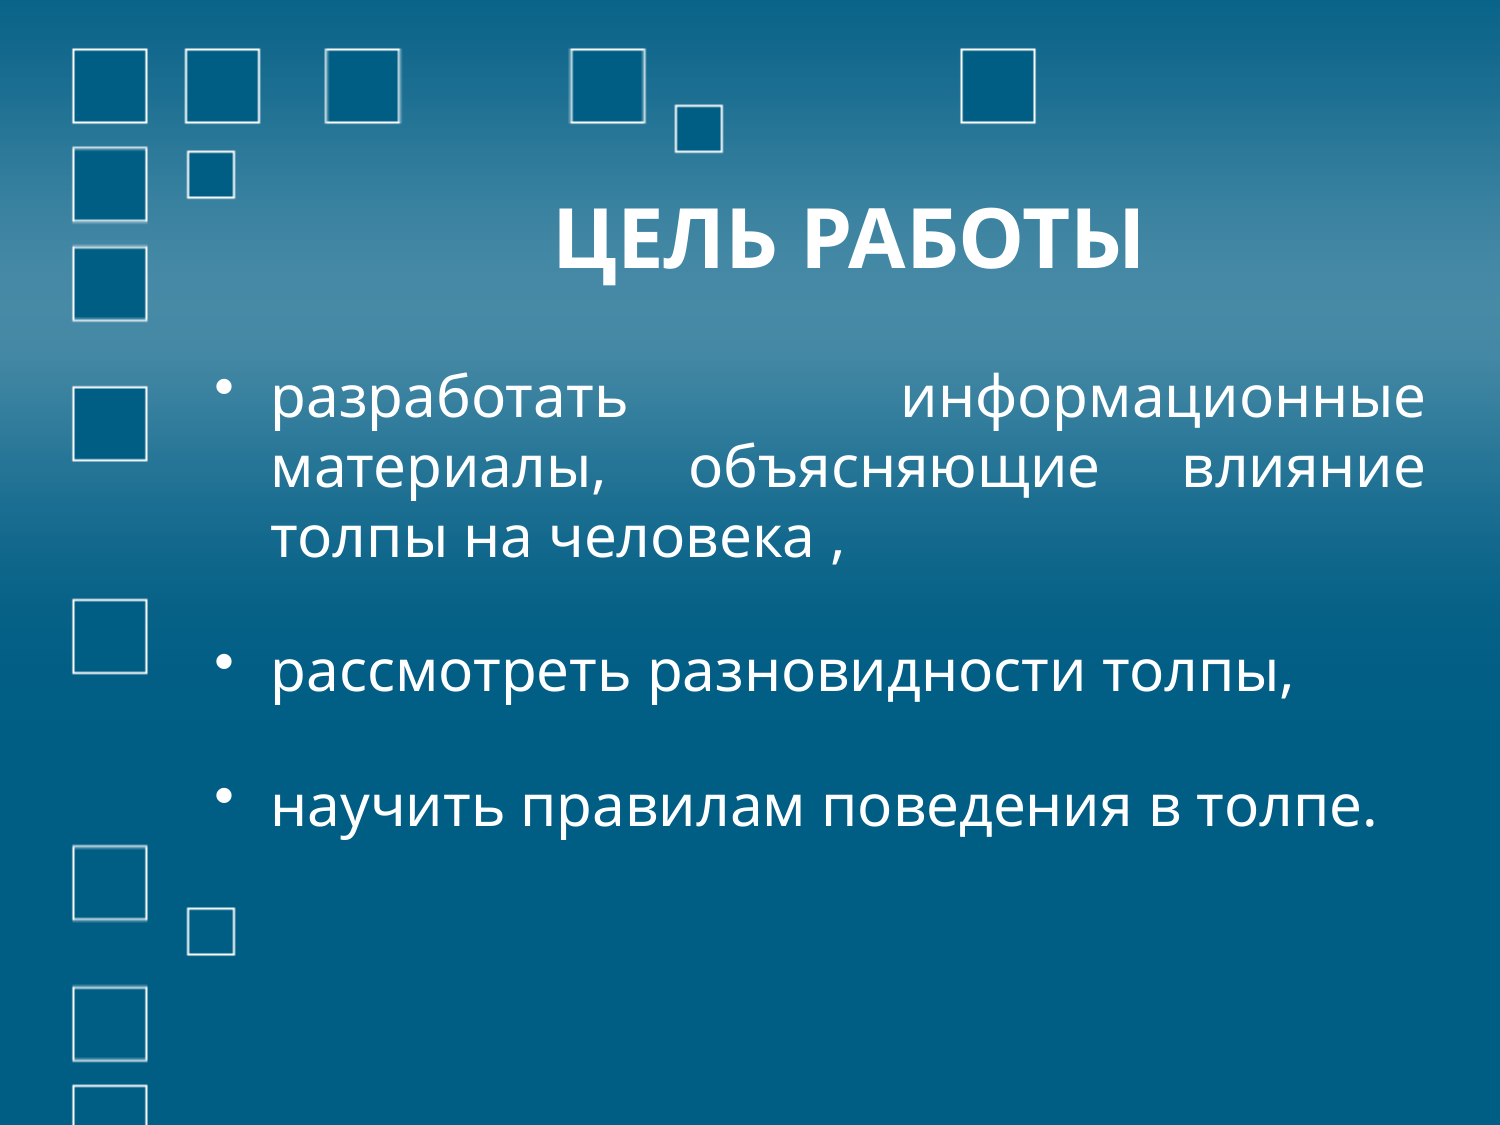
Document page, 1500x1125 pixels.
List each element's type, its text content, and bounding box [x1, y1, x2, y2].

picture [72, 845, 147, 922]
picture [72, 985, 147, 1062]
picture [187, 908, 198, 956]
picture [0, 11, 1500, 578]
picture [72, 1085, 147, 1125]
list разработать информационные материалы, объясняющие влияние толпы на человека , рассмотреть разновидности толпы, научить правилам поведения в толпе. [198, 351, 1442, 988]
picture [72, 599, 147, 674]
title ЦЕЛЬ РАБОТЫ [245, 152, 1454, 294]
